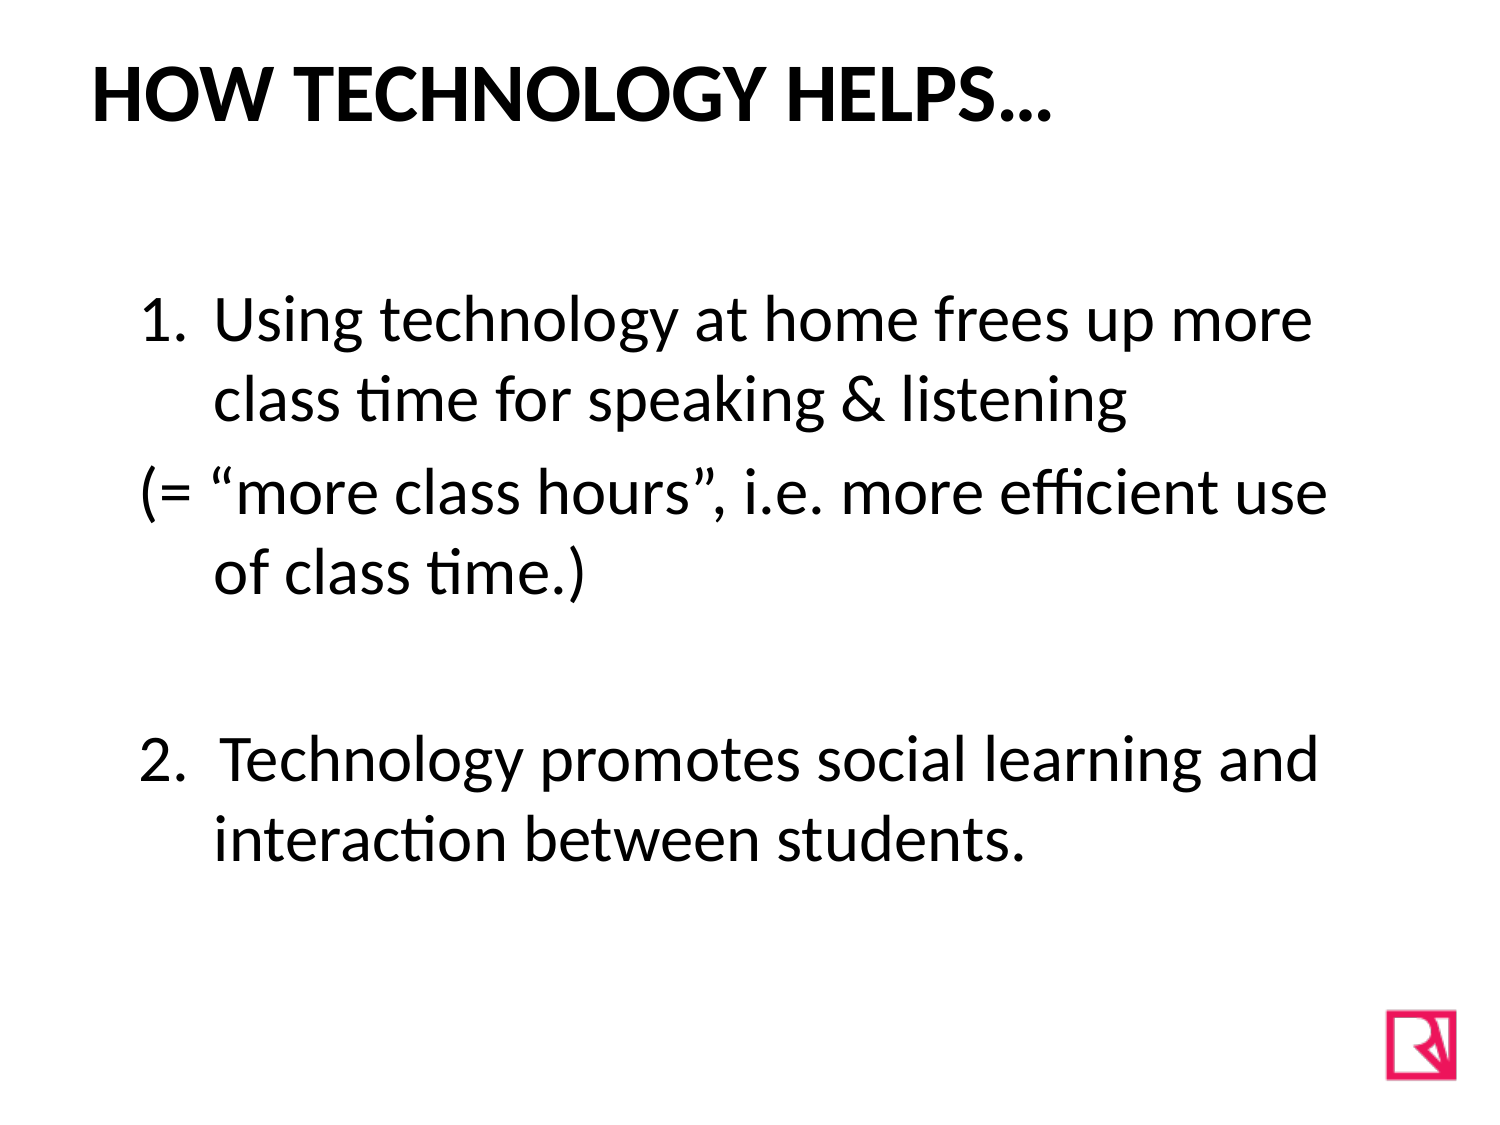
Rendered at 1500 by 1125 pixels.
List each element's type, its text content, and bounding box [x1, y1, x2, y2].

list Using technology at home frees up more class time for speaking & listening (= “more class hours”, i.e. more efficient use of class time.) 2. Technology promotes social learning and interaction between students. [123, 822, 1399, 1069]
picture [1375, 999, 1466, 1089]
title How technology helps… [76, 30, 1352, 255]
